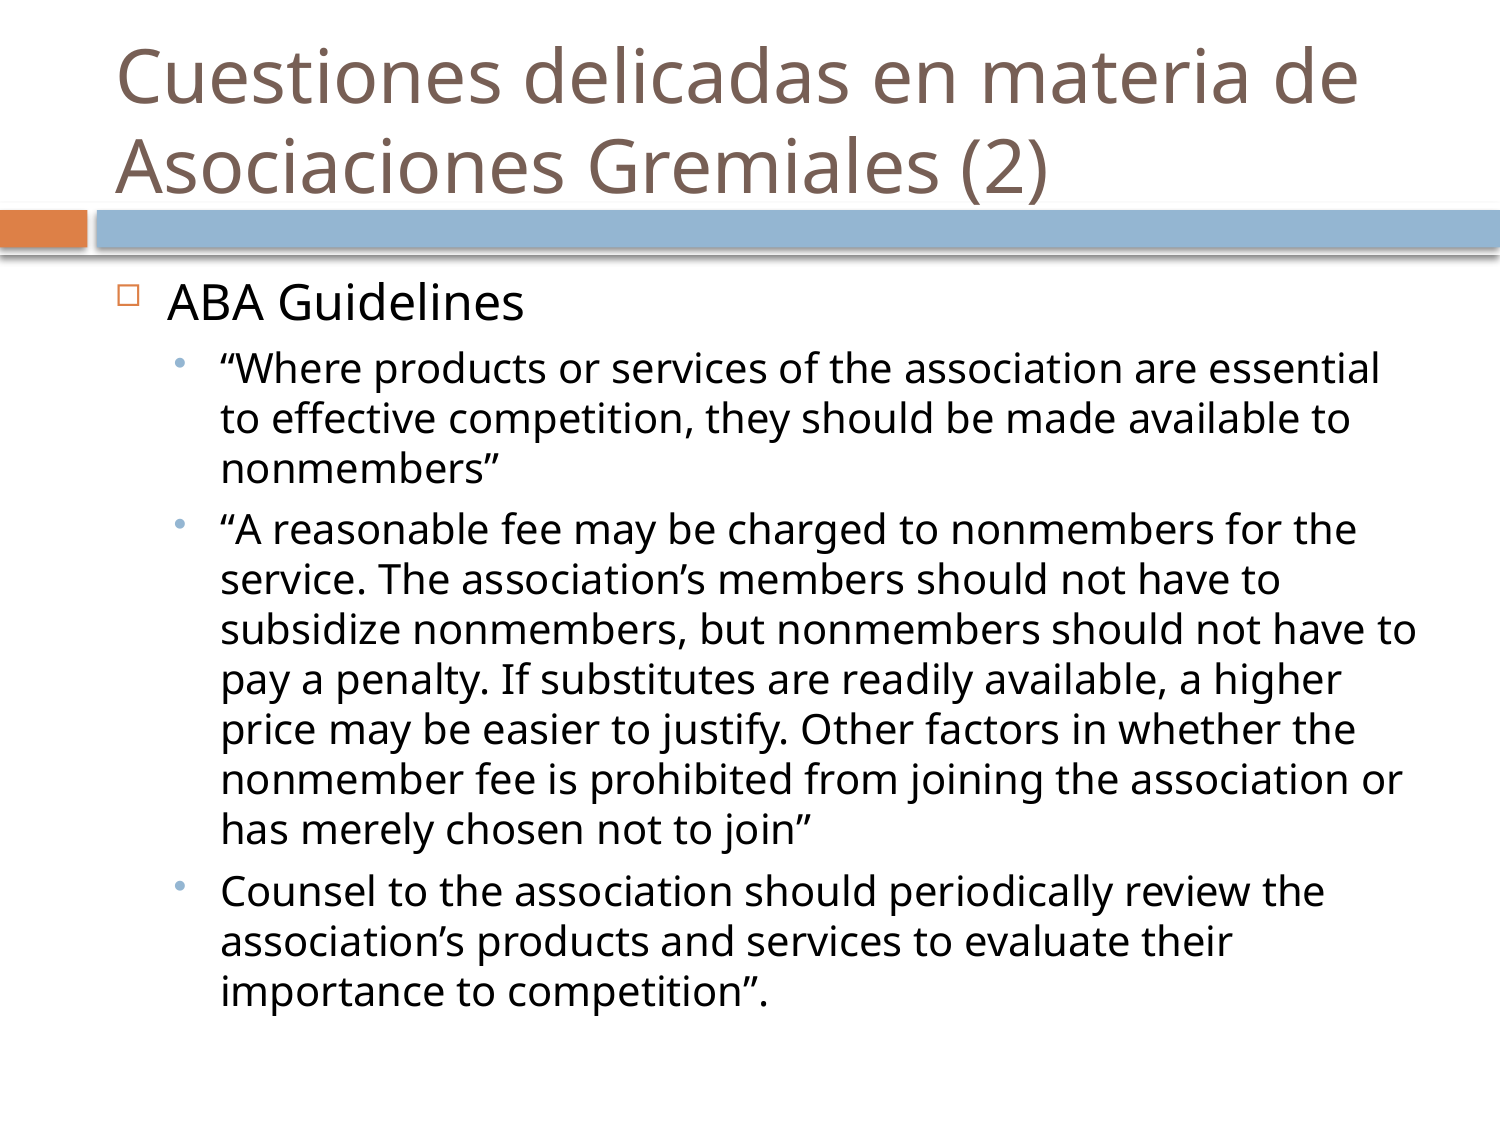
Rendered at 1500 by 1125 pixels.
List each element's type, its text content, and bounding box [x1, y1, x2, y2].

title Cuestiones delicadas en materia de Asociaciones Gremiales (2) [100, 37, 1438, 200]
list ABA Guidelines “Where products or services of the association are essential to effective competition, they should be made available to nonmembers” “A reasonable fee may be charged to nonmembers for the service. The association’s members should not have to subsidize nonmembers, but nonmembers should not have to pay a penalty. If substitutes are readily available, a higher price may be easier to justify. Other factors in whether the nonmember fee is prohibited from joining the association or has merely chosen not to join” Counsel to the association should periodically review the association’s products and services to evaluate their importance to competition”. [100, 262, 1438, 1000]
